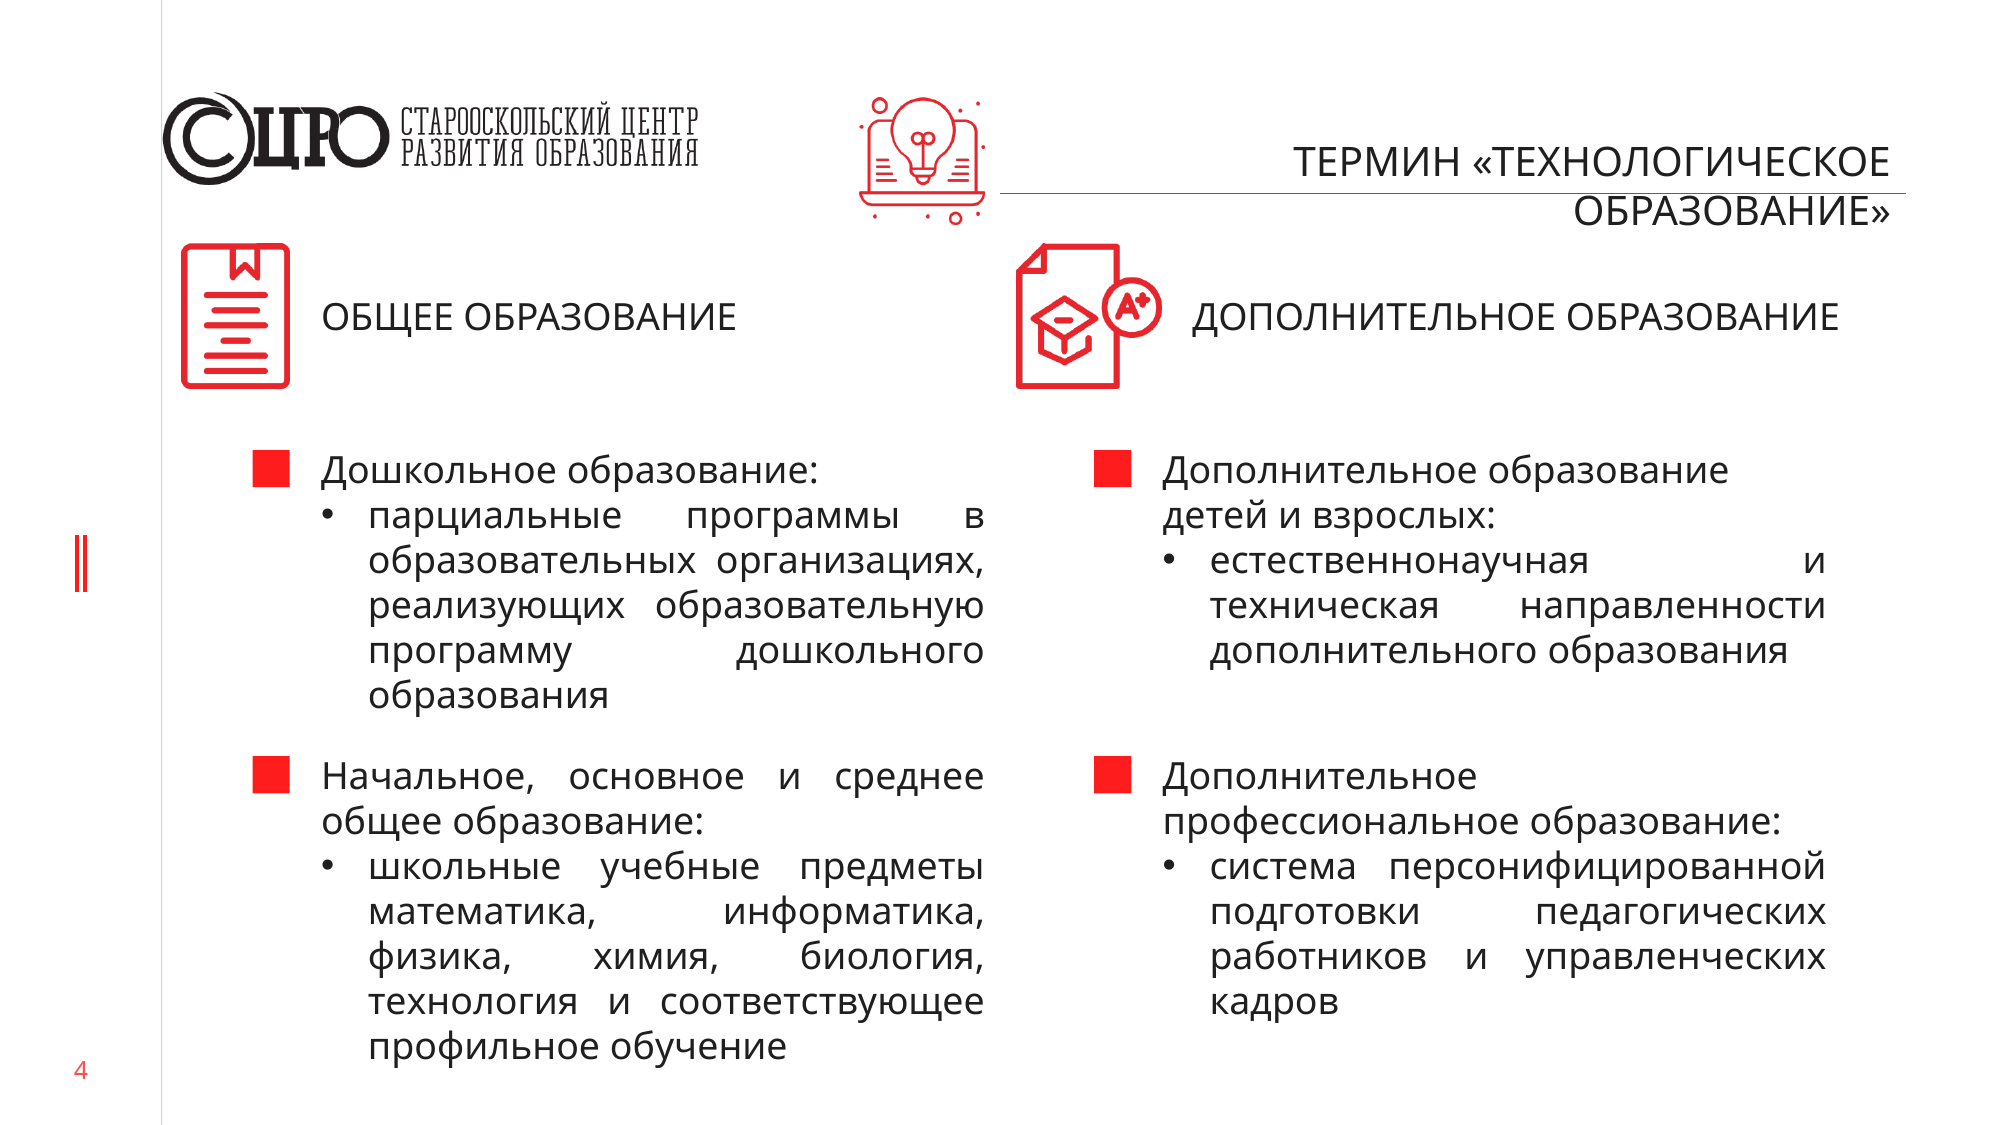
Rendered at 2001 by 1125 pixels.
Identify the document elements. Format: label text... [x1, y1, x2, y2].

text_box ДОПОЛНИТЕЛЬНОЕ ОБРАЗОВАНИЕ [1177, 285, 1907, 346]
text_box ОБЩЕЕ ОБРАЗОВАНИЕ [306, 285, 1000, 346]
text_box Дополнительное образование детей и взрослых: естественнонаучная и техническая направленности дополнительного образования [1147, 438, 1842, 679]
picture [1016, 243, 1162, 389]
text_box Начальное, основное и среднее общее образование: школьные учебные предметы математика, информатика, физика, химия, биология, технология и соответствующее профильное обучение [306, 744, 1000, 1075]
text_box [251, 755, 291, 794]
text_box Дополнительное профессиональное образование: система персонифицированной подготовки педагогических работников и управленческих кадров [1147, 744, 1842, 1030]
slide_number 4 [38, 1052, 123, 1091]
text_box [1093, 755, 1132, 794]
picture [162, 92, 698, 185]
text_box [251, 449, 291, 488]
text_box ТЕРМИН «ТЕХНОЛОГИЧЕСКОЕ ОБРАЗОВАНИЕ» [968, 128, 1907, 242]
picture [859, 97, 985, 225]
text_box Дошкольное образование: парциальные программы в образовательных организациях, реализующих образовательную программу дошкольного образования [306, 438, 1000, 724]
picture [181, 243, 290, 389]
text_box [1093, 449, 1132, 488]
